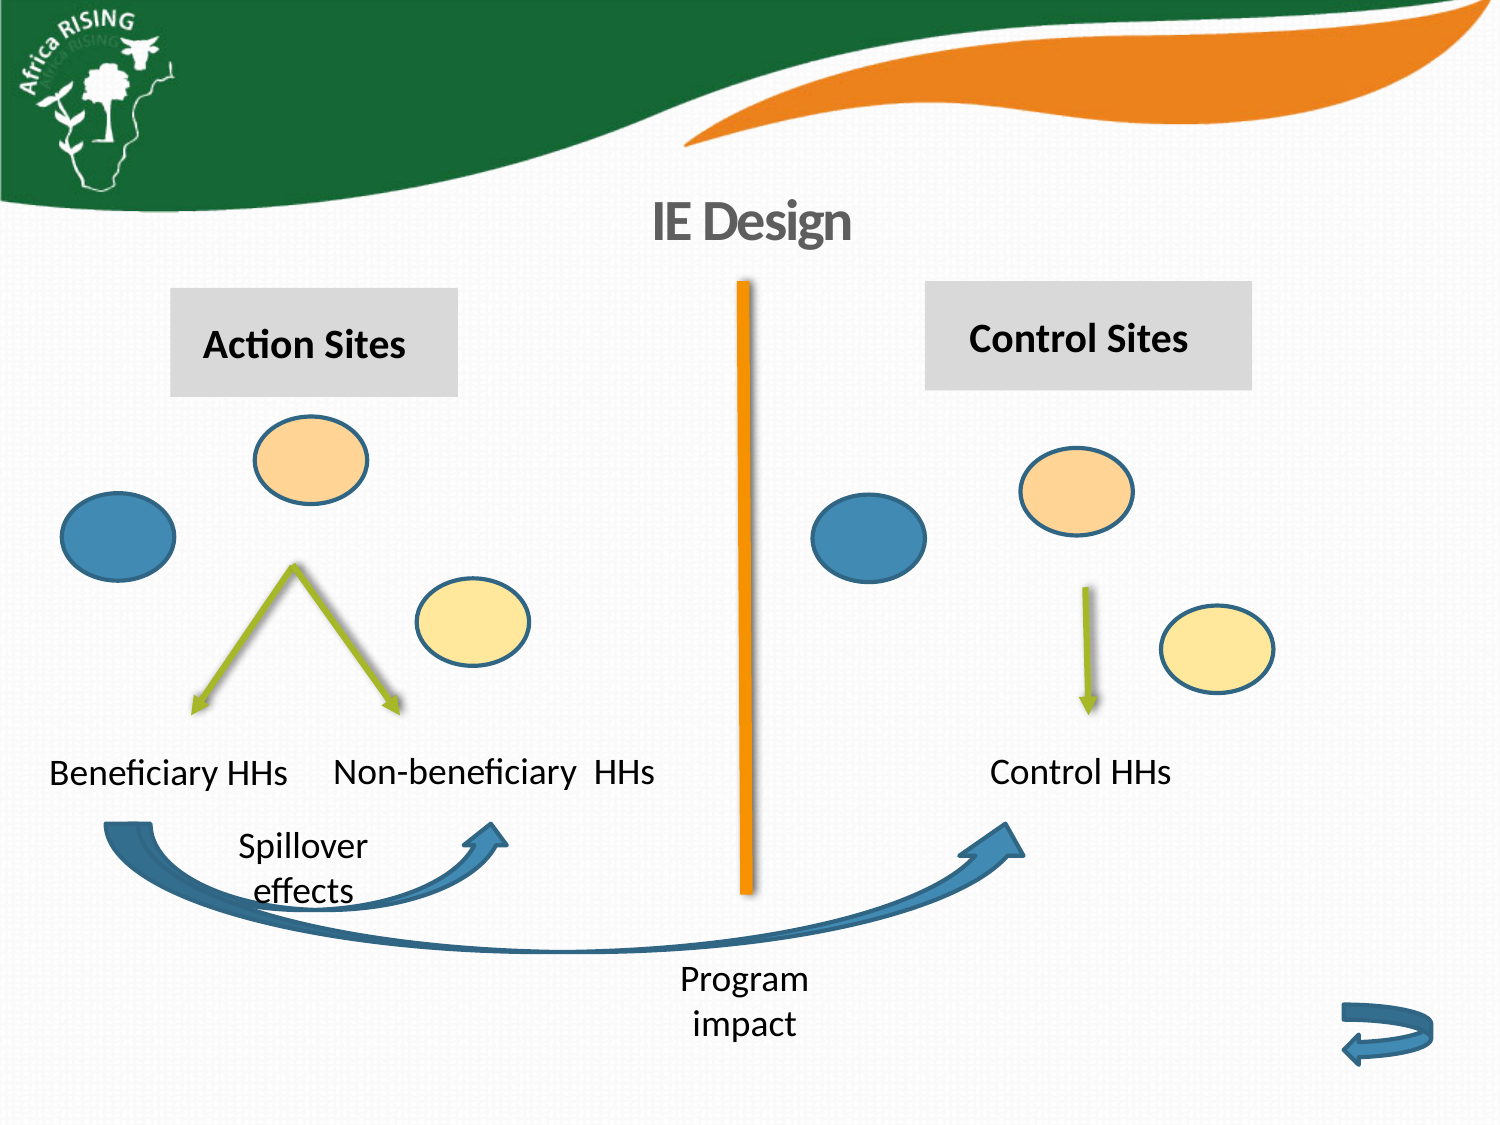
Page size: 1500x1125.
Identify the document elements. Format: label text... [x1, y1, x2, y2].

text_box [761, 475, 1240, 804]
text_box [1084, 586, 1090, 716]
text_box [252, 414, 370, 507]
text_box Control Sites [923, 279, 1254, 392]
text_box Spillover effects [189, 827, 418, 904]
text_box [418, 821, 509, 900]
list IE Design [30, 174, 1456, 250]
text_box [190, 566, 291, 716]
text_box [810, 492, 928, 585]
text_box [103, 821, 189, 902]
text_box Beneficiary HHs [29, 713, 308, 827]
text_box [59, 491, 177, 583]
text_box Program impact [616, 960, 873, 1037]
text_box [139, 821, 189, 880]
text_box [1341, 1002, 1434, 1067]
text_box [414, 576, 532, 668]
text_box [73, 475, 539, 713]
text_box [196, 821, 1026, 955]
text_box Control HHs [895, 712, 1275, 826]
text_box [245, 904, 401, 913]
text_box Action Sites [168, 286, 460, 399]
text_box [1158, 603, 1276, 696]
picture [0, 0, 1500, 213]
text_box [1018, 445, 1136, 538]
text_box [742, 280, 747, 896]
list [75, 250, 1350, 933]
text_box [291, 564, 401, 716]
text_box Non-beneficiary HHs [308, 712, 689, 826]
